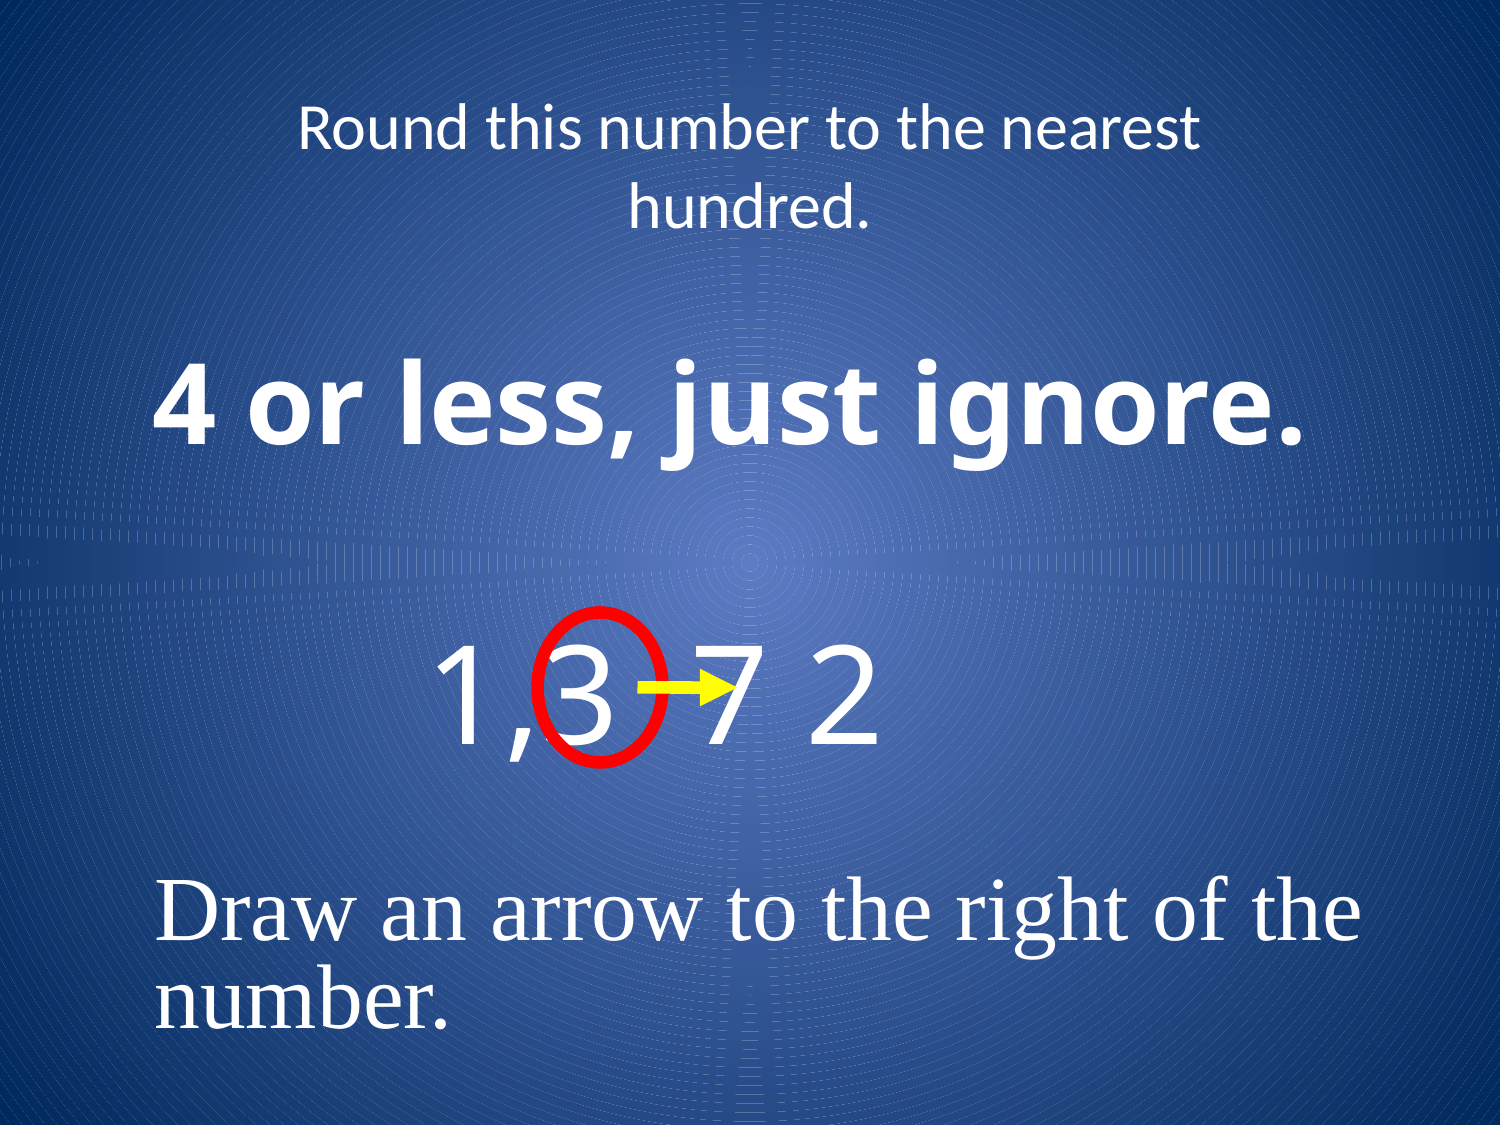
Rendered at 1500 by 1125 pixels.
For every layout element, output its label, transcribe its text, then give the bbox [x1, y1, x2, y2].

title Round this number to the nearest hundred. [0, 75, 1500, 250]
text_box 1,3 7 2 [374, 600, 1113, 780]
text_box [537, 612, 663, 763]
text_box [637, 681, 738, 694]
text_box 4 or less, just ignore. [137, 324, 1413, 475]
text_box Draw an arrow to the right of the number. [139, 862, 1381, 1054]
